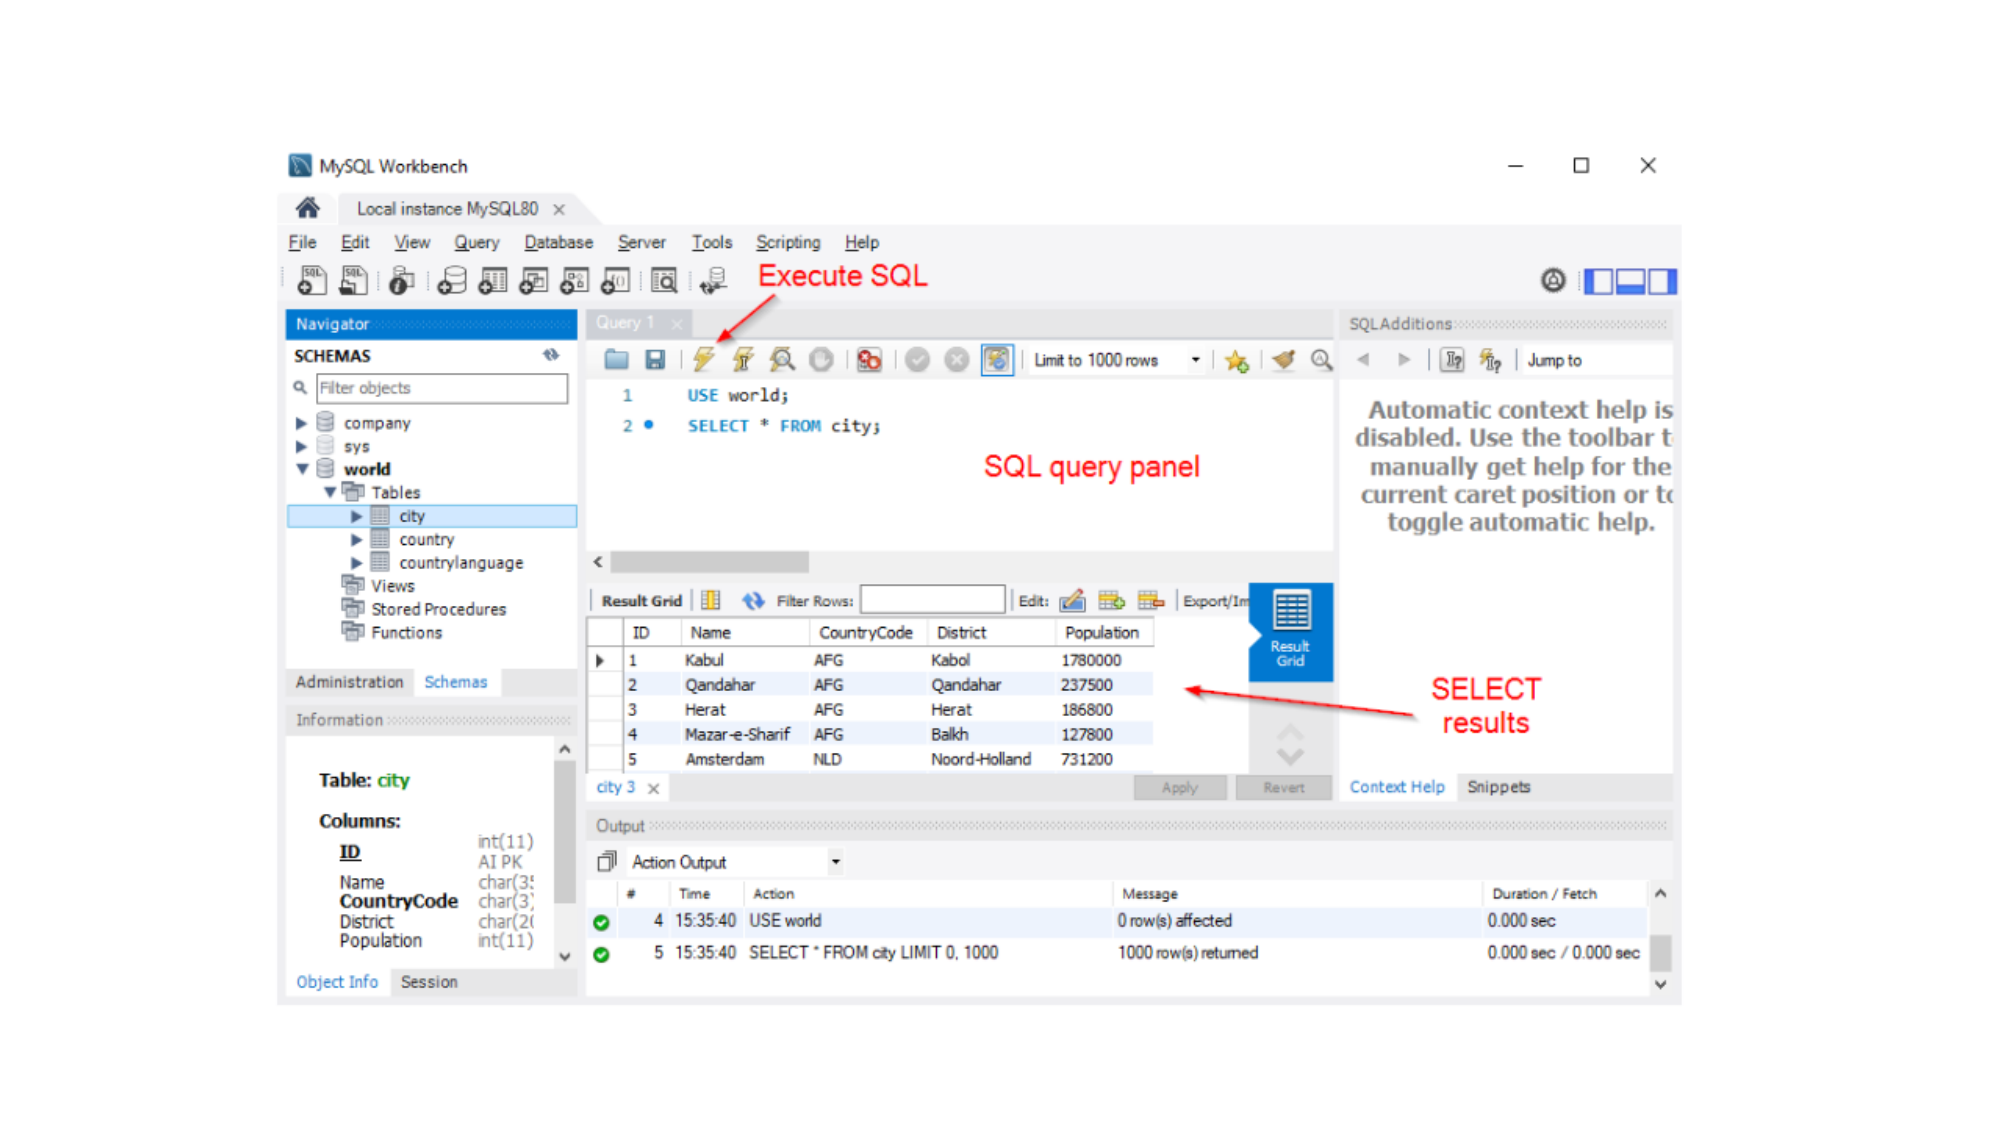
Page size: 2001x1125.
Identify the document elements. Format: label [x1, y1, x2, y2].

picture [265, 139, 1707, 1035]
